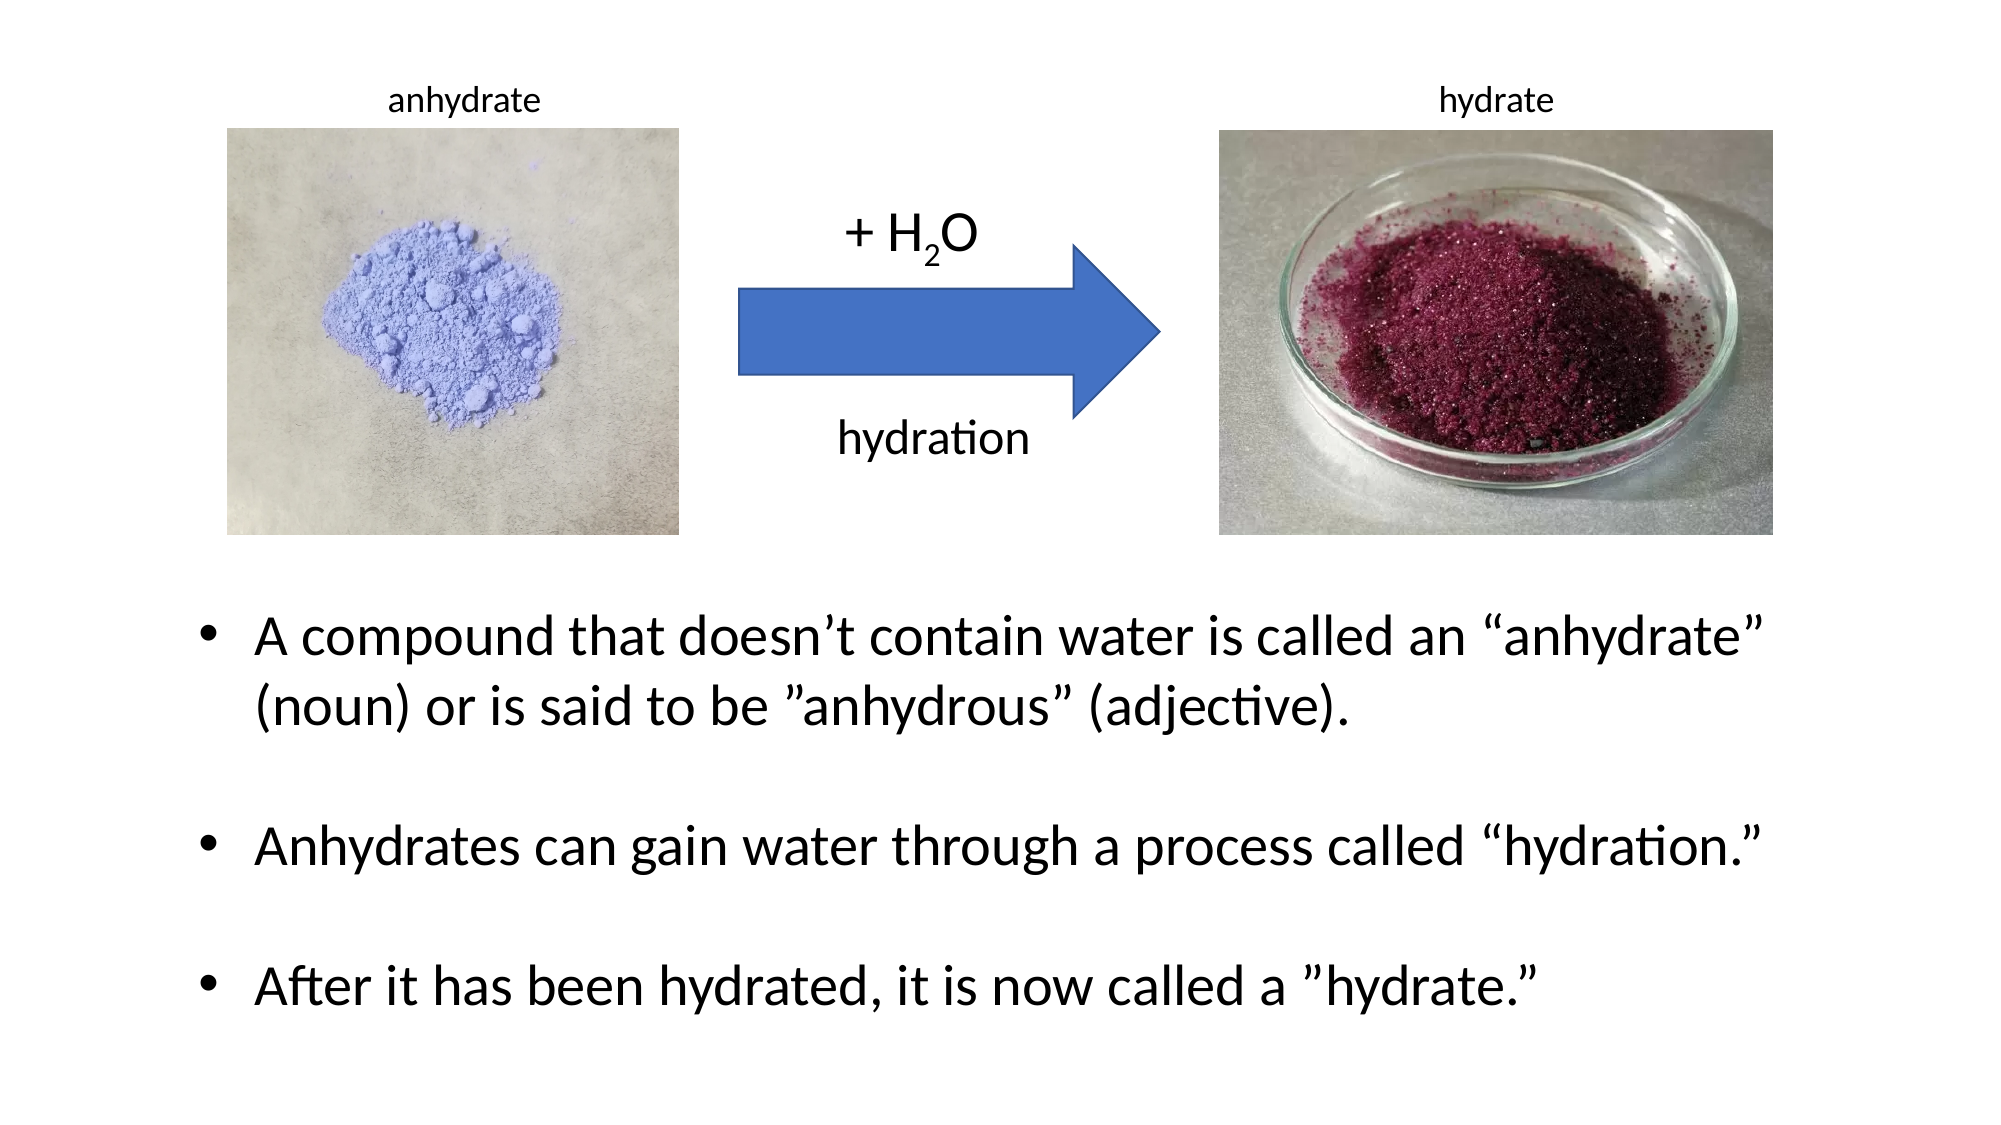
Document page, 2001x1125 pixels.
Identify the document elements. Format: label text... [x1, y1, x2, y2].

text_box hydration [822, 397, 1160, 472]
picture [227, 128, 679, 535]
text_box A compound that doesn’t contain water is called an “anhydrate” (noun) or is said to be ”anhydrous” (adjective). Anhydrates can gain water through a process called “hydration.” After it has been hydrated, it is now called a ”hydrate.” [183, 590, 1875, 1025]
text_box hydrate [1423, 68, 1831, 128]
picture [1219, 130, 1773, 535]
text_box anhydrate [372, 68, 679, 128]
text_box [738, 243, 1162, 397]
text_box + H2O [830, 185, 1039, 281]
